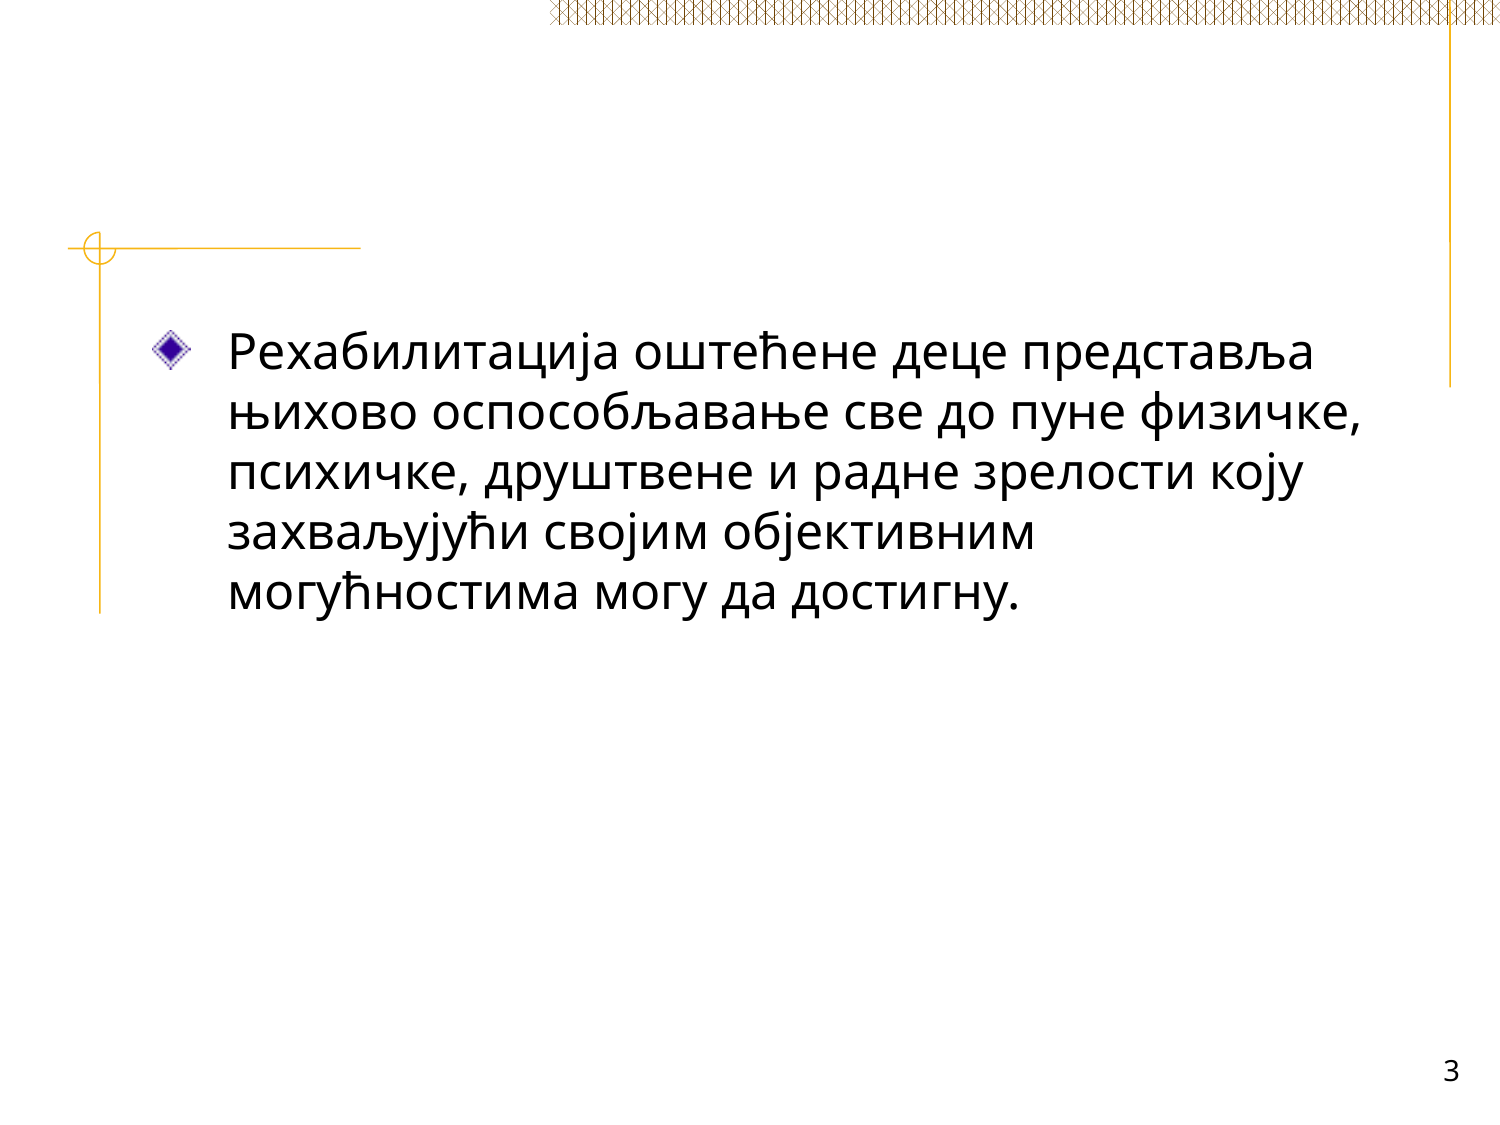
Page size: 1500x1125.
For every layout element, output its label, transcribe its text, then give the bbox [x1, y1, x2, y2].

list Рехабилитација оштећене деце представља њихово оспособљавање све до пуне физичке, психичке, друштвене и радне зрелости коју захваљујући својим објективним могућностима могу да достигну. [137, 312, 1413, 988]
slide_number 3 [1162, 1025, 1475, 1100]
picture [152, 330, 191, 370]
